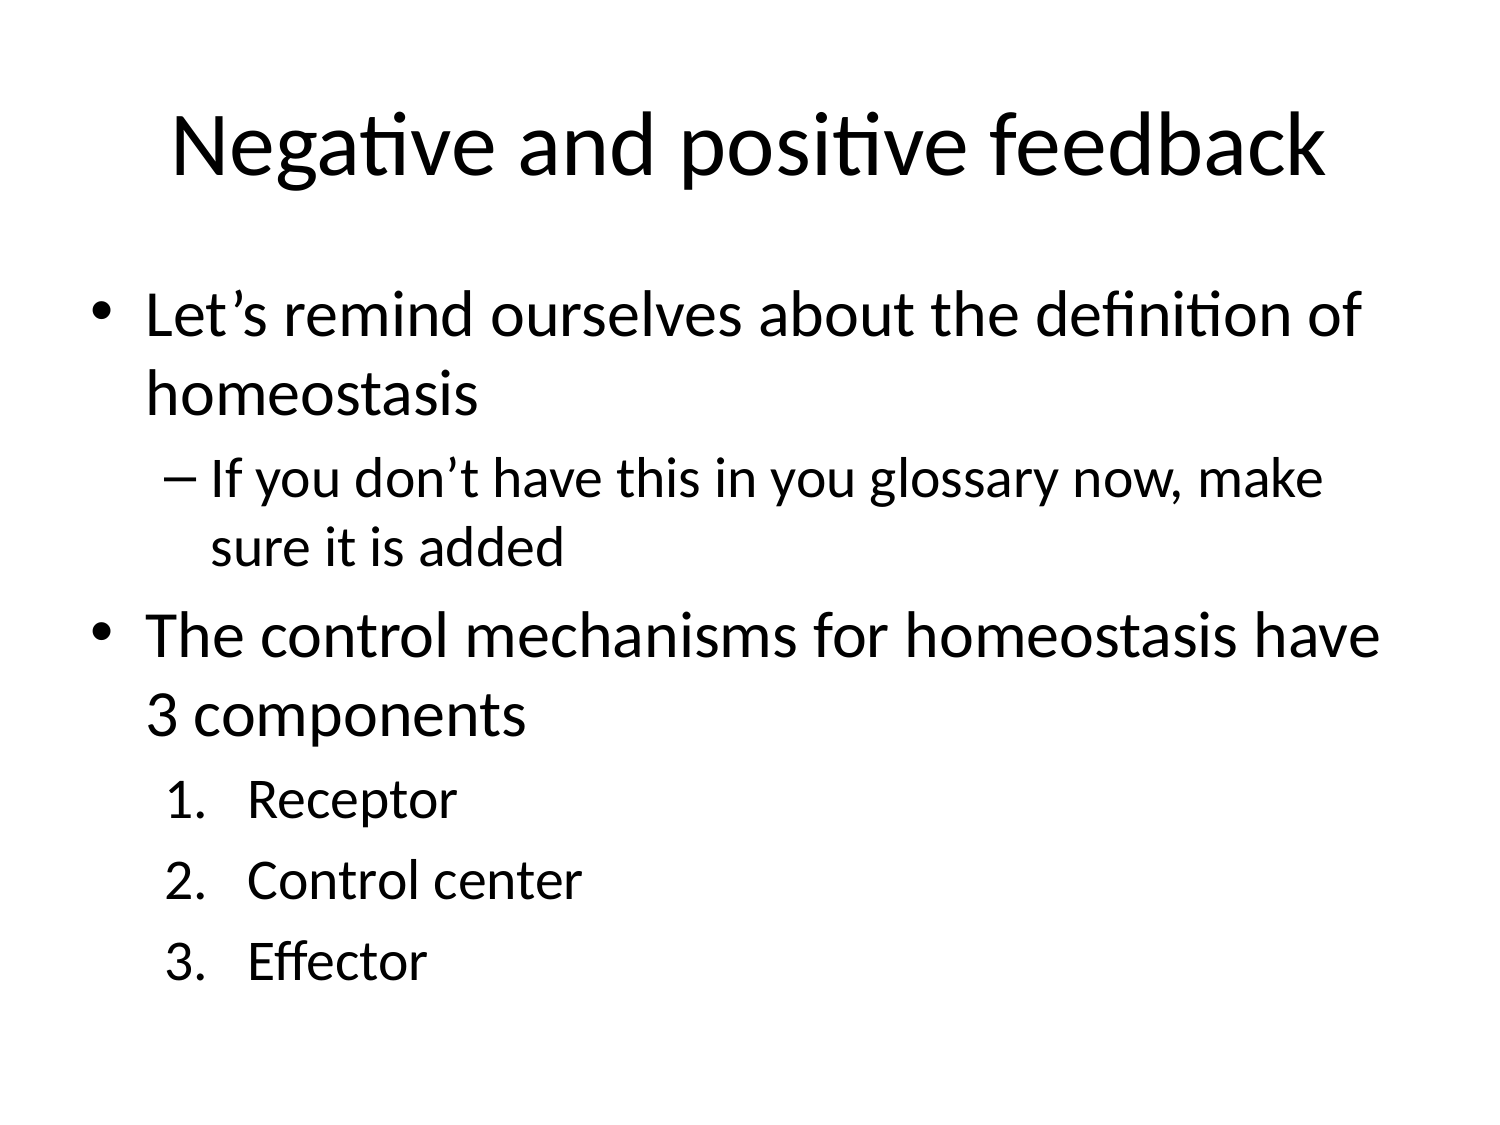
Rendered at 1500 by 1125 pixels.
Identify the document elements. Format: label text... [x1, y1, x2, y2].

title Negative and positive feedback [75, 45, 1425, 233]
list Let’s remind ourselves about the definition of homeostasis If you don’t have this in you glossary now, make sure it is added The control mechanisms for homeostasis have 3 components Receptor Control center Effector [75, 262, 1425, 1005]
